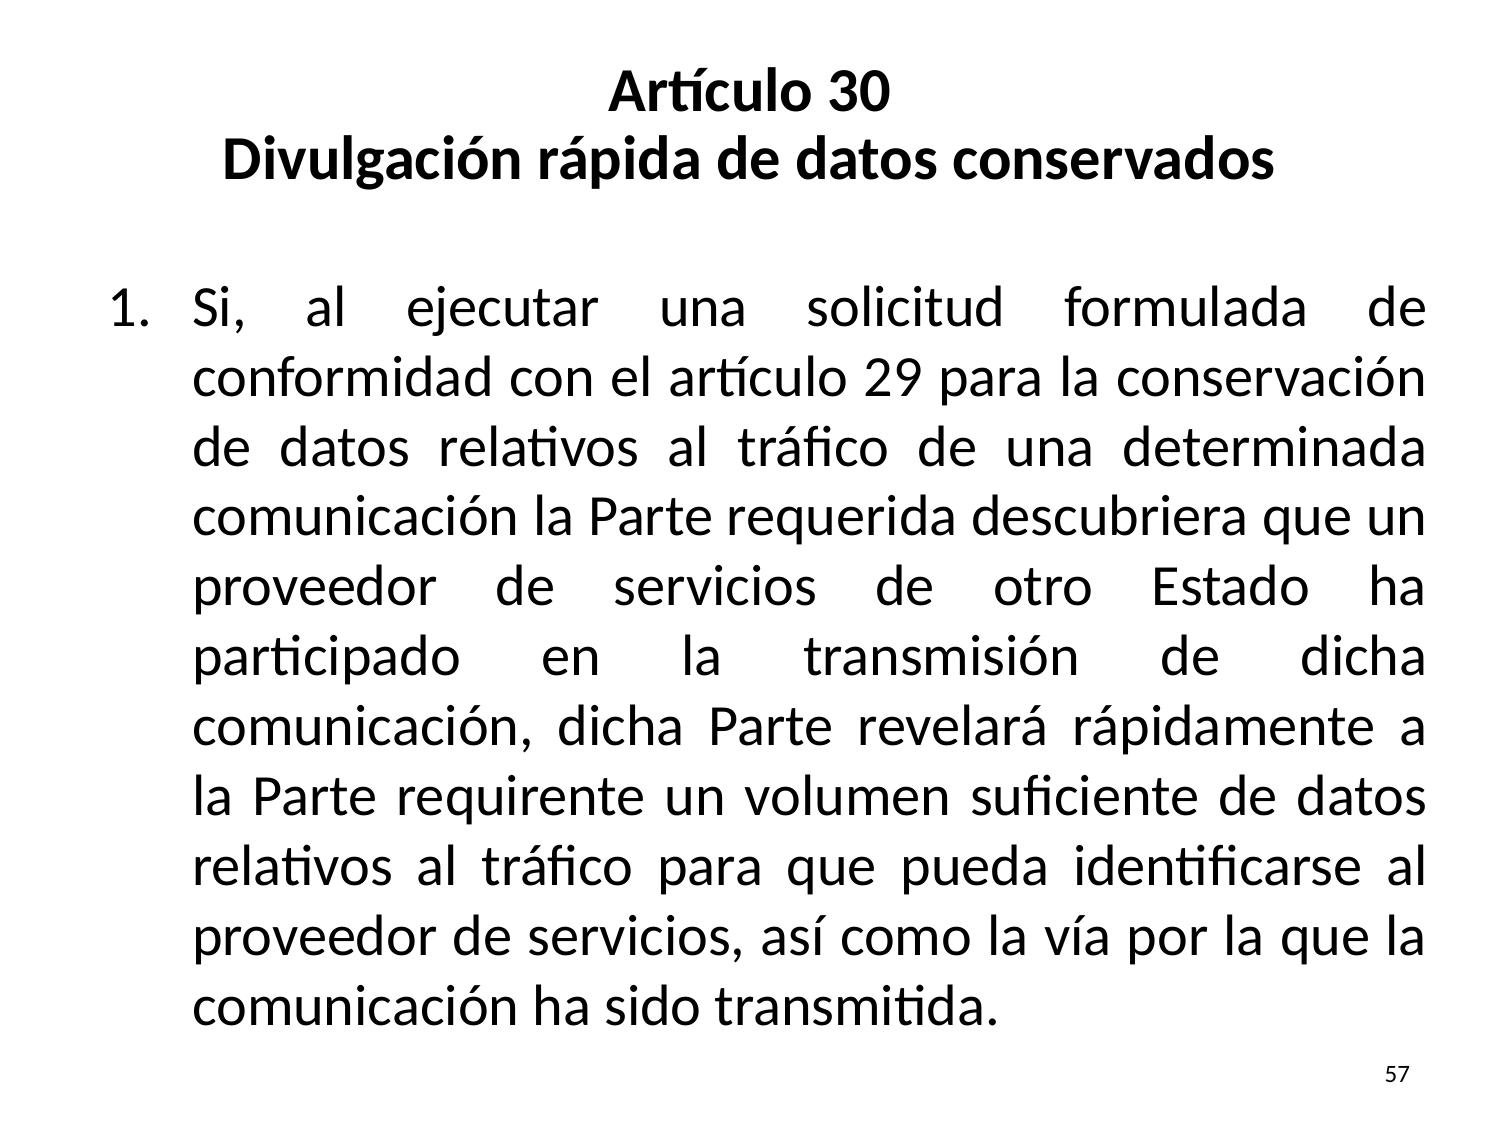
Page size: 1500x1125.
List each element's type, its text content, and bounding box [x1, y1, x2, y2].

title Artículo 30 Divulgación rápida de datos conservados [75, 45, 1425, 206]
slide_number 57 [1074, 1042, 1425, 1103]
list Si, al ejecutar una solicitud formulada de conformidad con el artículo 29 para la conservación de datos relativos al tráfico de una determinada comunicación la Parte requerida descubriera que un proveedor de servicios de otro Estado ha participado en la transmisión de dicha comunicación, dicha Parte revelará rápidamente a la Parte requirente un volumen suficiente de datos relativos al tráfico para que pueda identificarse al proveedor de servicios, así como la vía por la que la comunicación ha sido transmitida. [92, 260, 1443, 1005]
